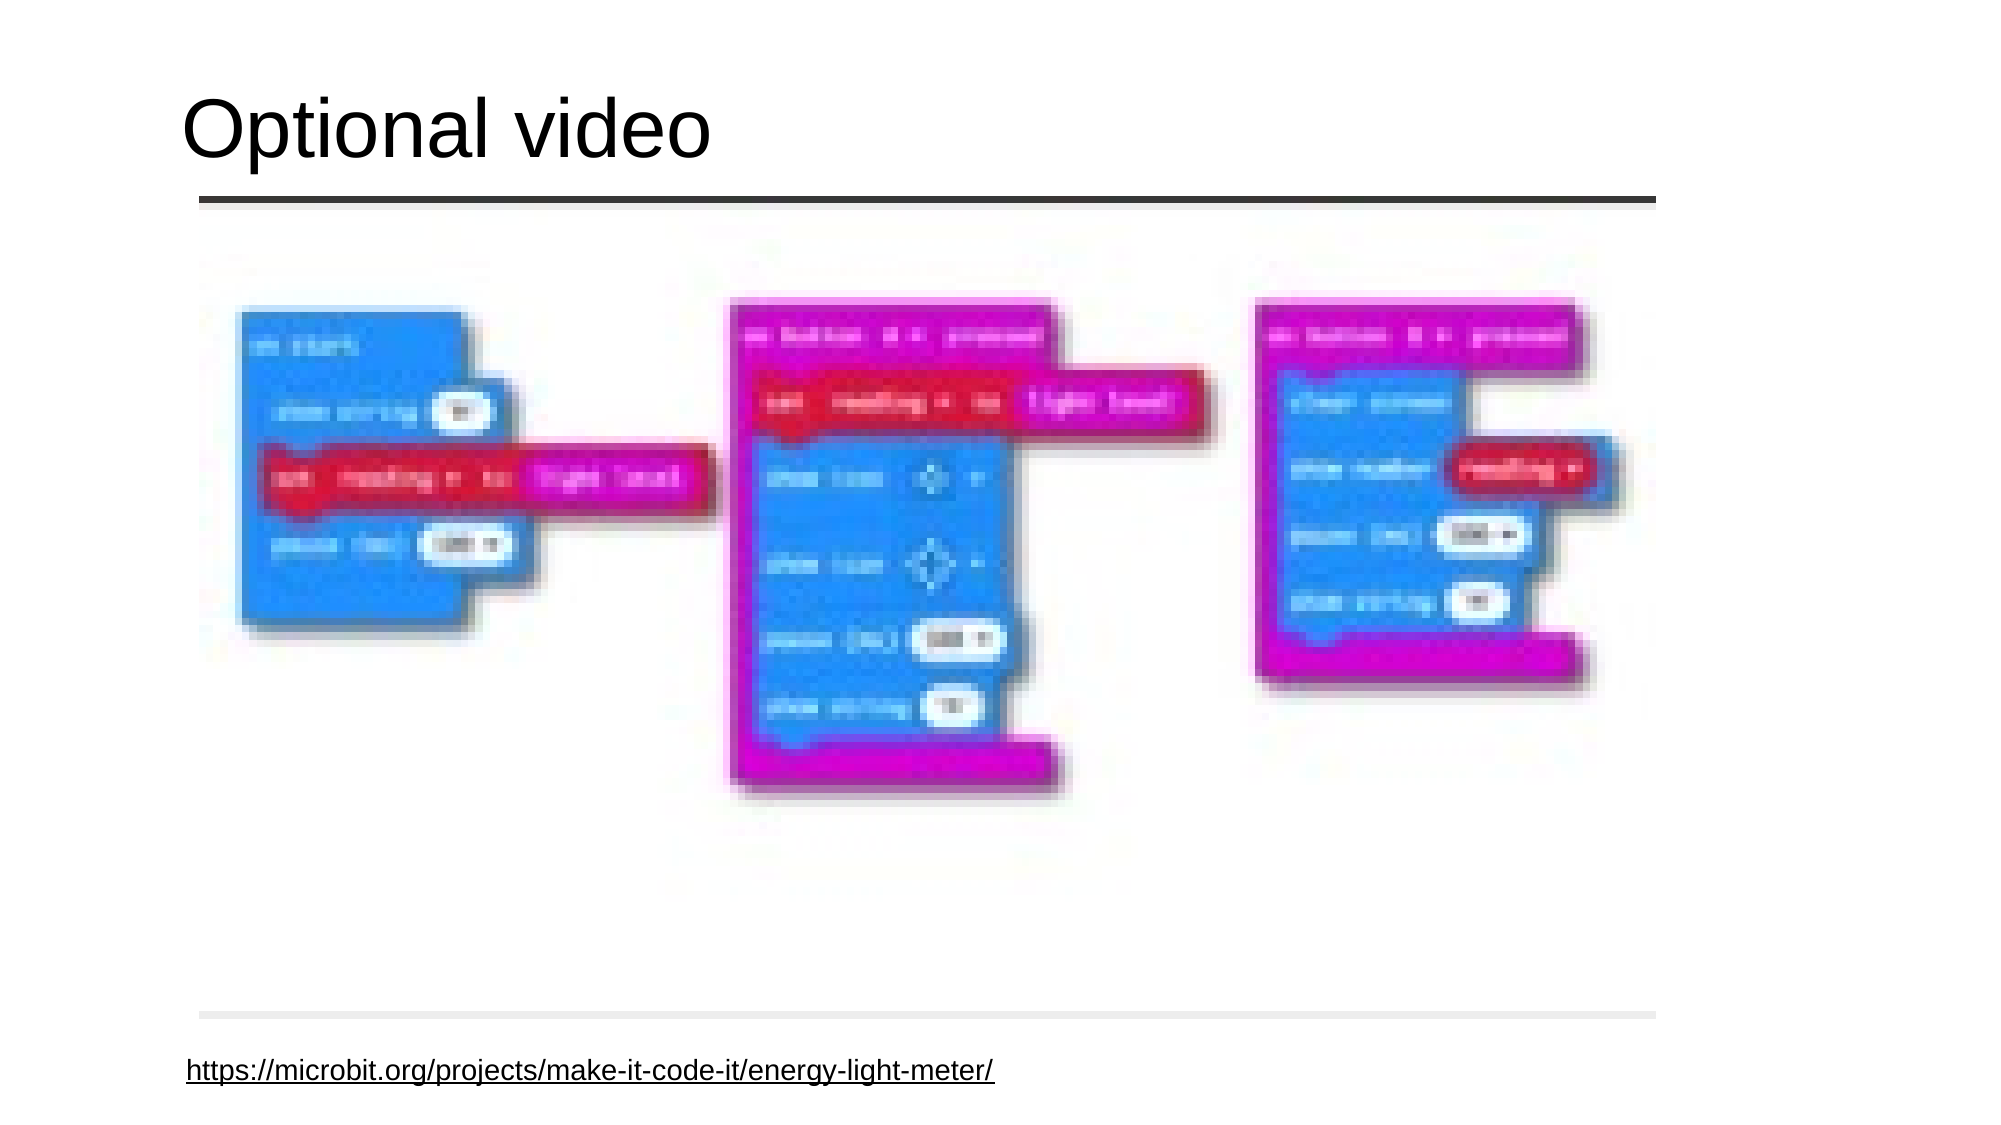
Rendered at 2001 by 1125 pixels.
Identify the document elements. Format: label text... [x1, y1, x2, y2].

text_box Optional video [166, 60, 1918, 884]
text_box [198, 195, 1657, 1020]
text_box https://microbit.org/projects/make-it-code-it/energy-light-meter/ [171, 1044, 1018, 1094]
